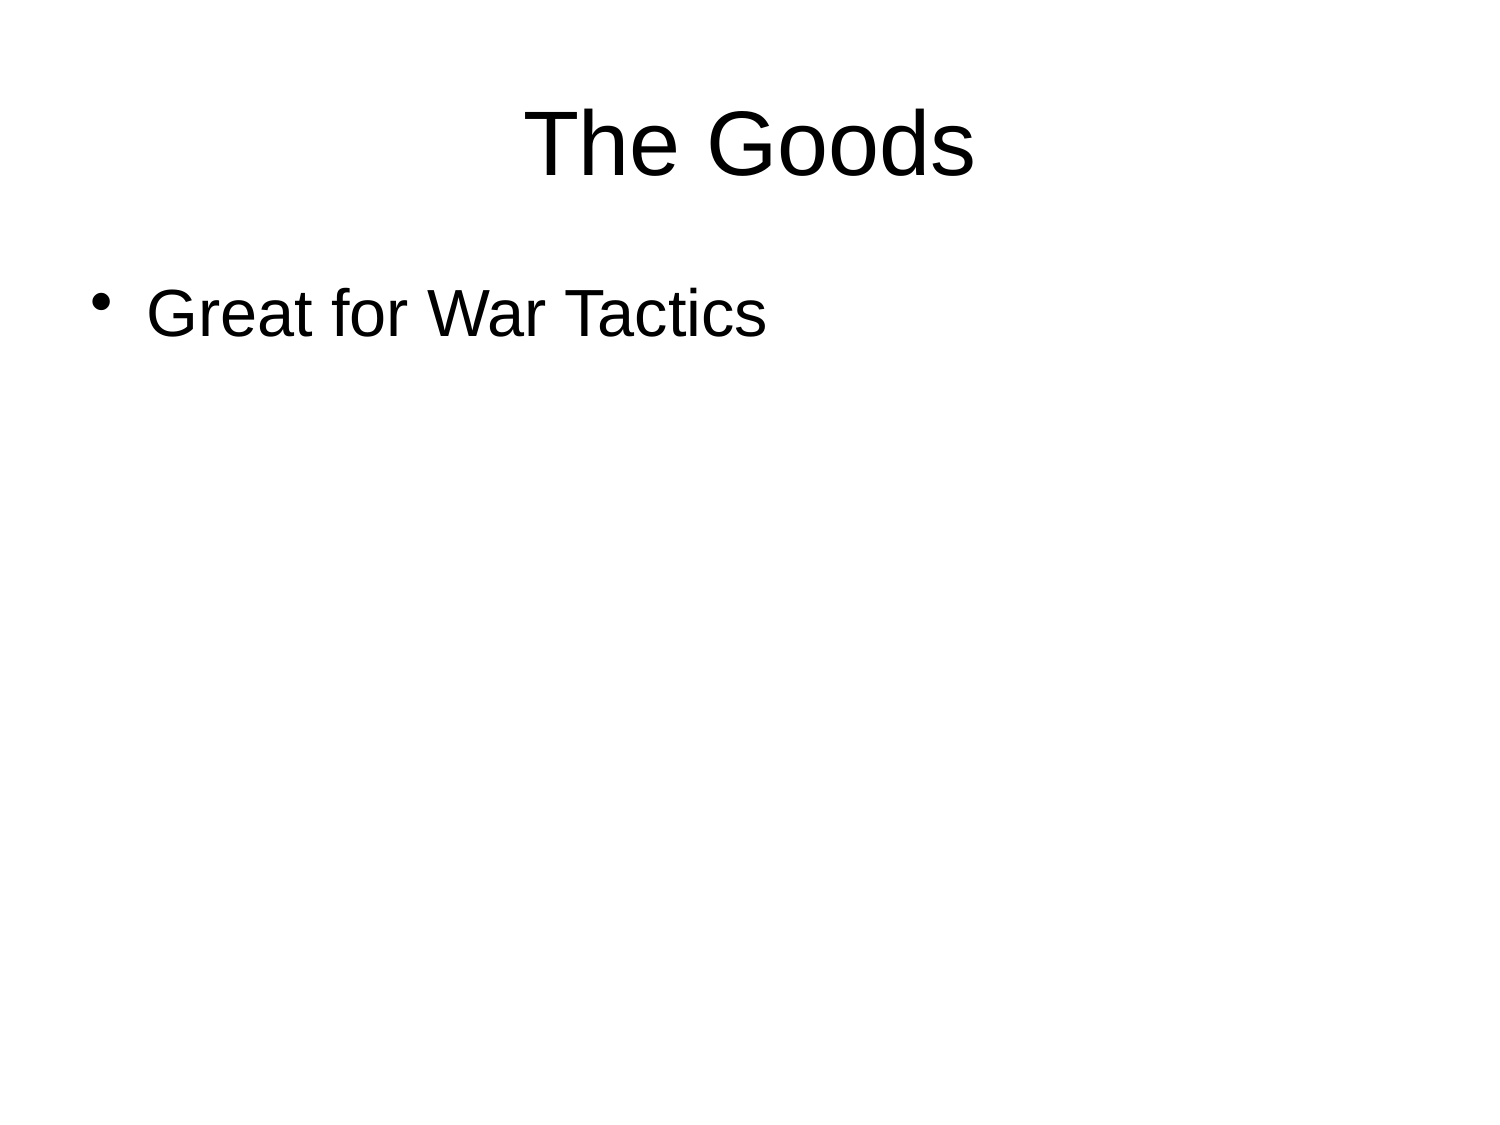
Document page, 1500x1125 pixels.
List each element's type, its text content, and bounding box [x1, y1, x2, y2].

list Great for War Tactics [74, 262, 1426, 1006]
title The Goods [74, 44, 1426, 233]
